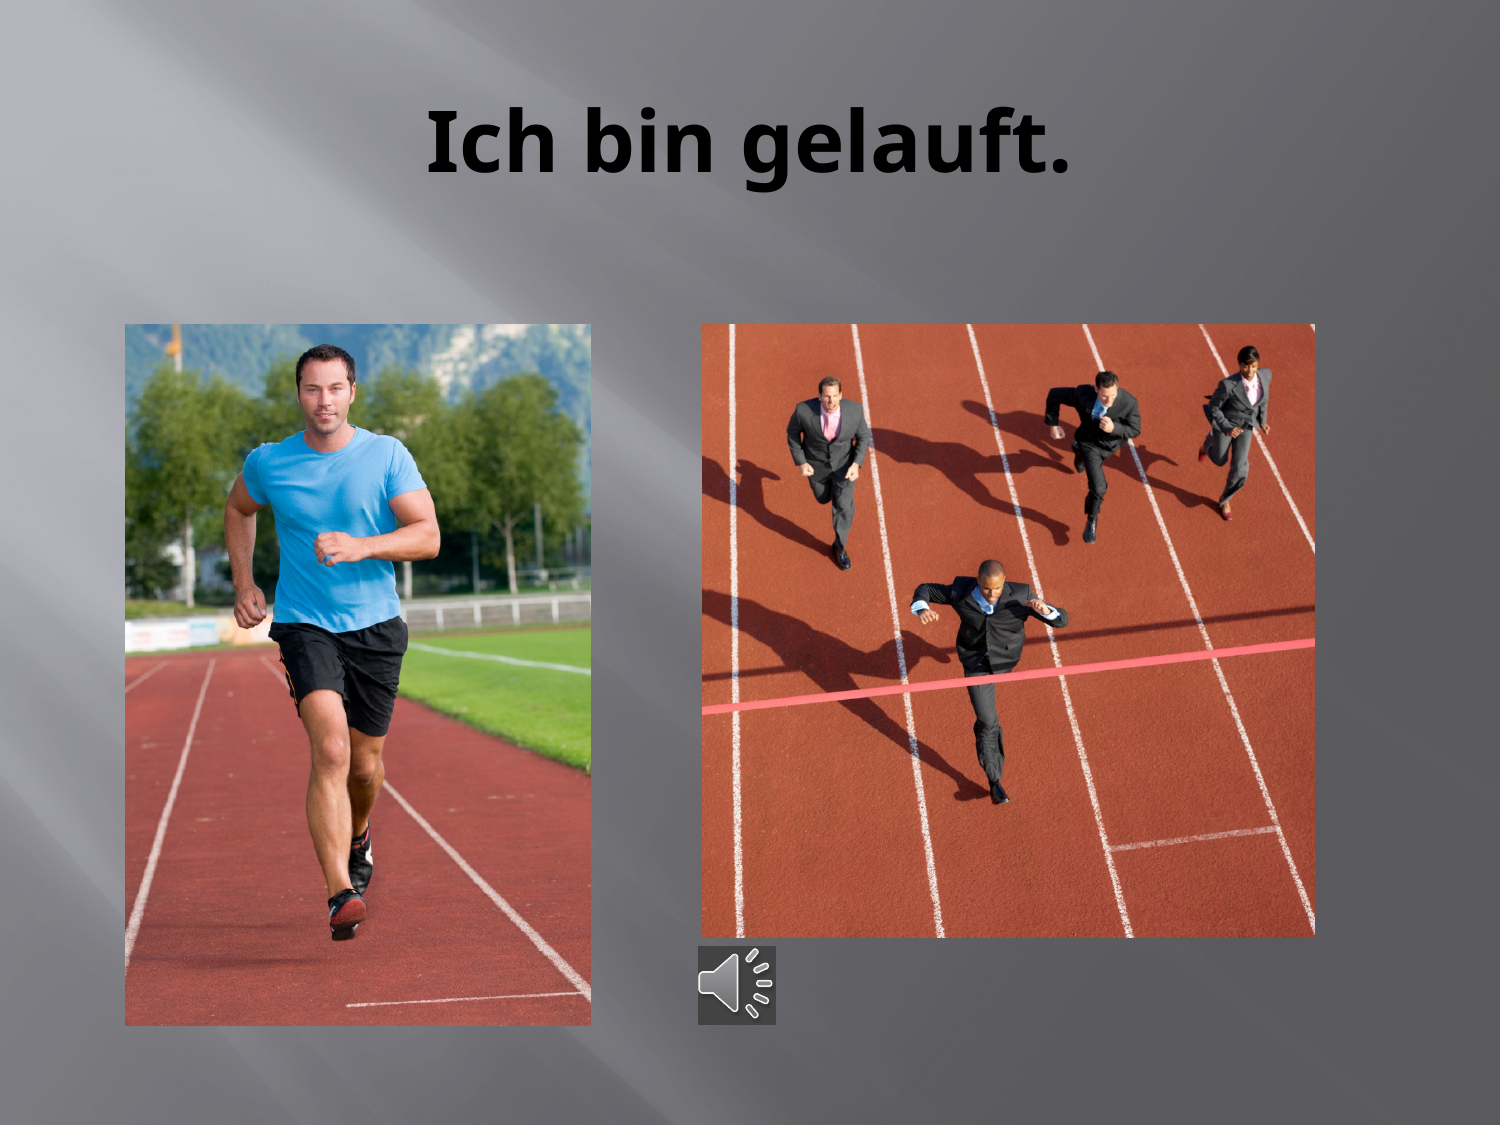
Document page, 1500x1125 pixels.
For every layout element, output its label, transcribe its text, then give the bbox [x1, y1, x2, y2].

picture [702, 324, 1316, 938]
picture [124, 324, 591, 1026]
title Ich bin gelauft. [75, 45, 1425, 233]
picture [697, 945, 778, 1026]
